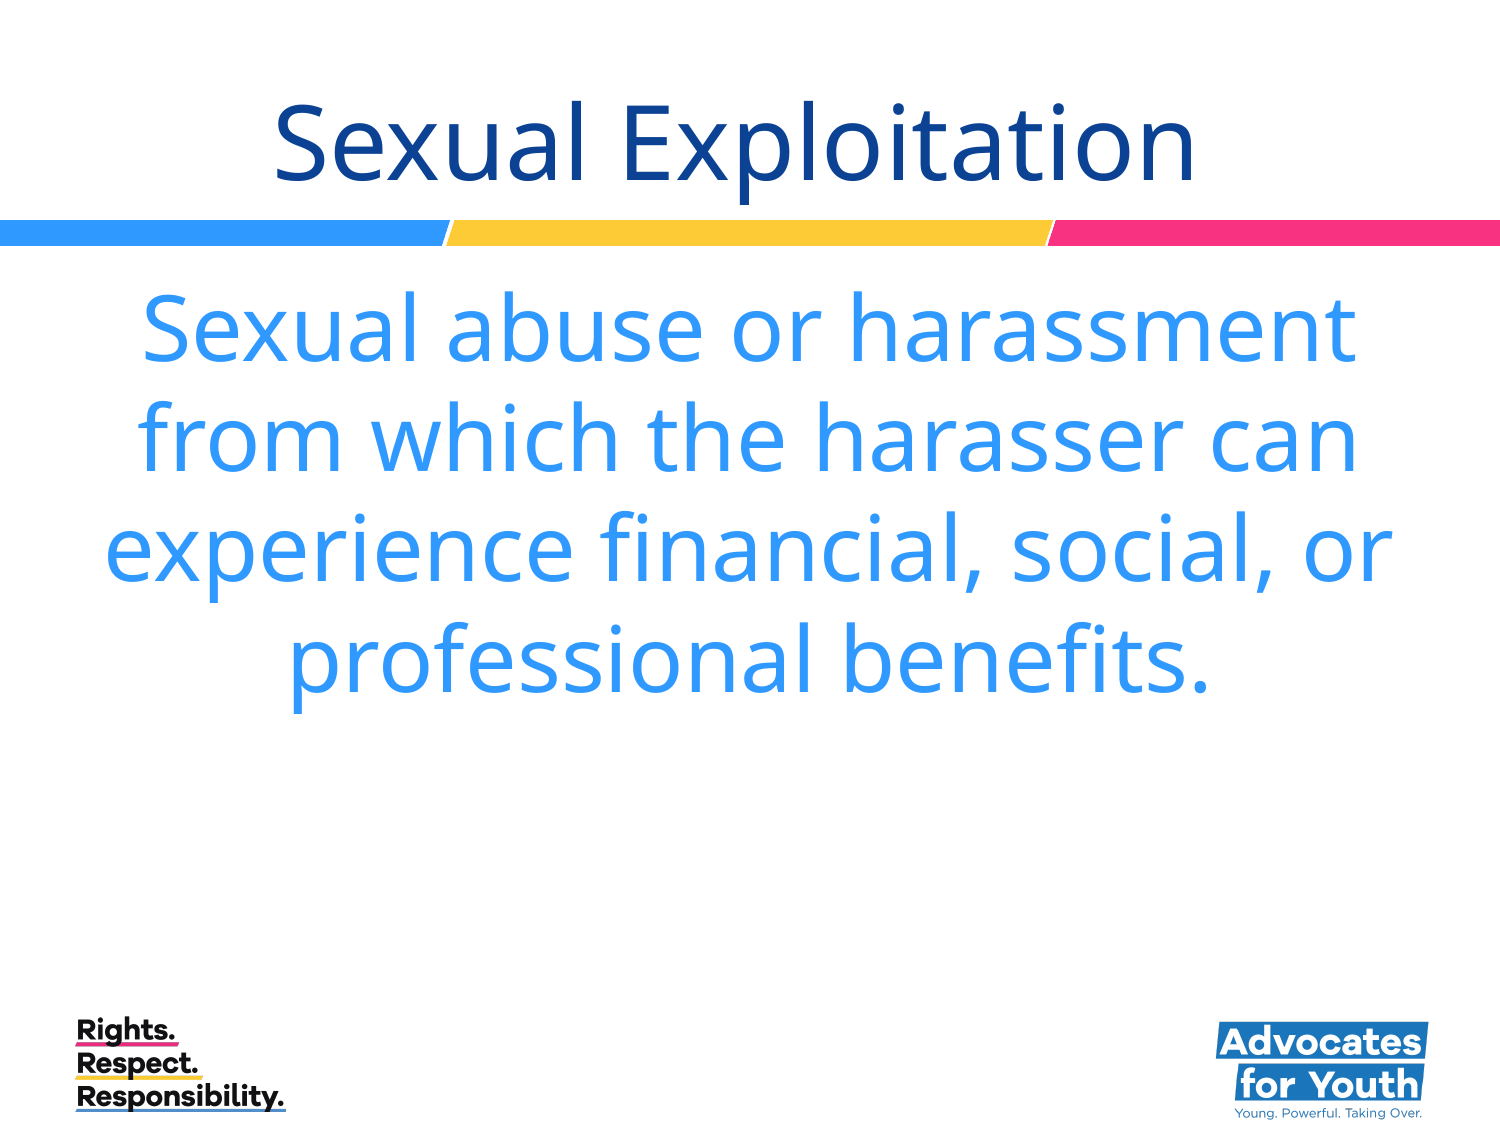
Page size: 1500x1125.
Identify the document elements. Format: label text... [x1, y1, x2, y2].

list Sexual abuse or harassment from which the harasser can experience financial, social, or professional benefits. [75, 262, 1425, 1005]
title Sexual Exploitation [75, 45, 1425, 233]
picture [0, 207, 1500, 258]
